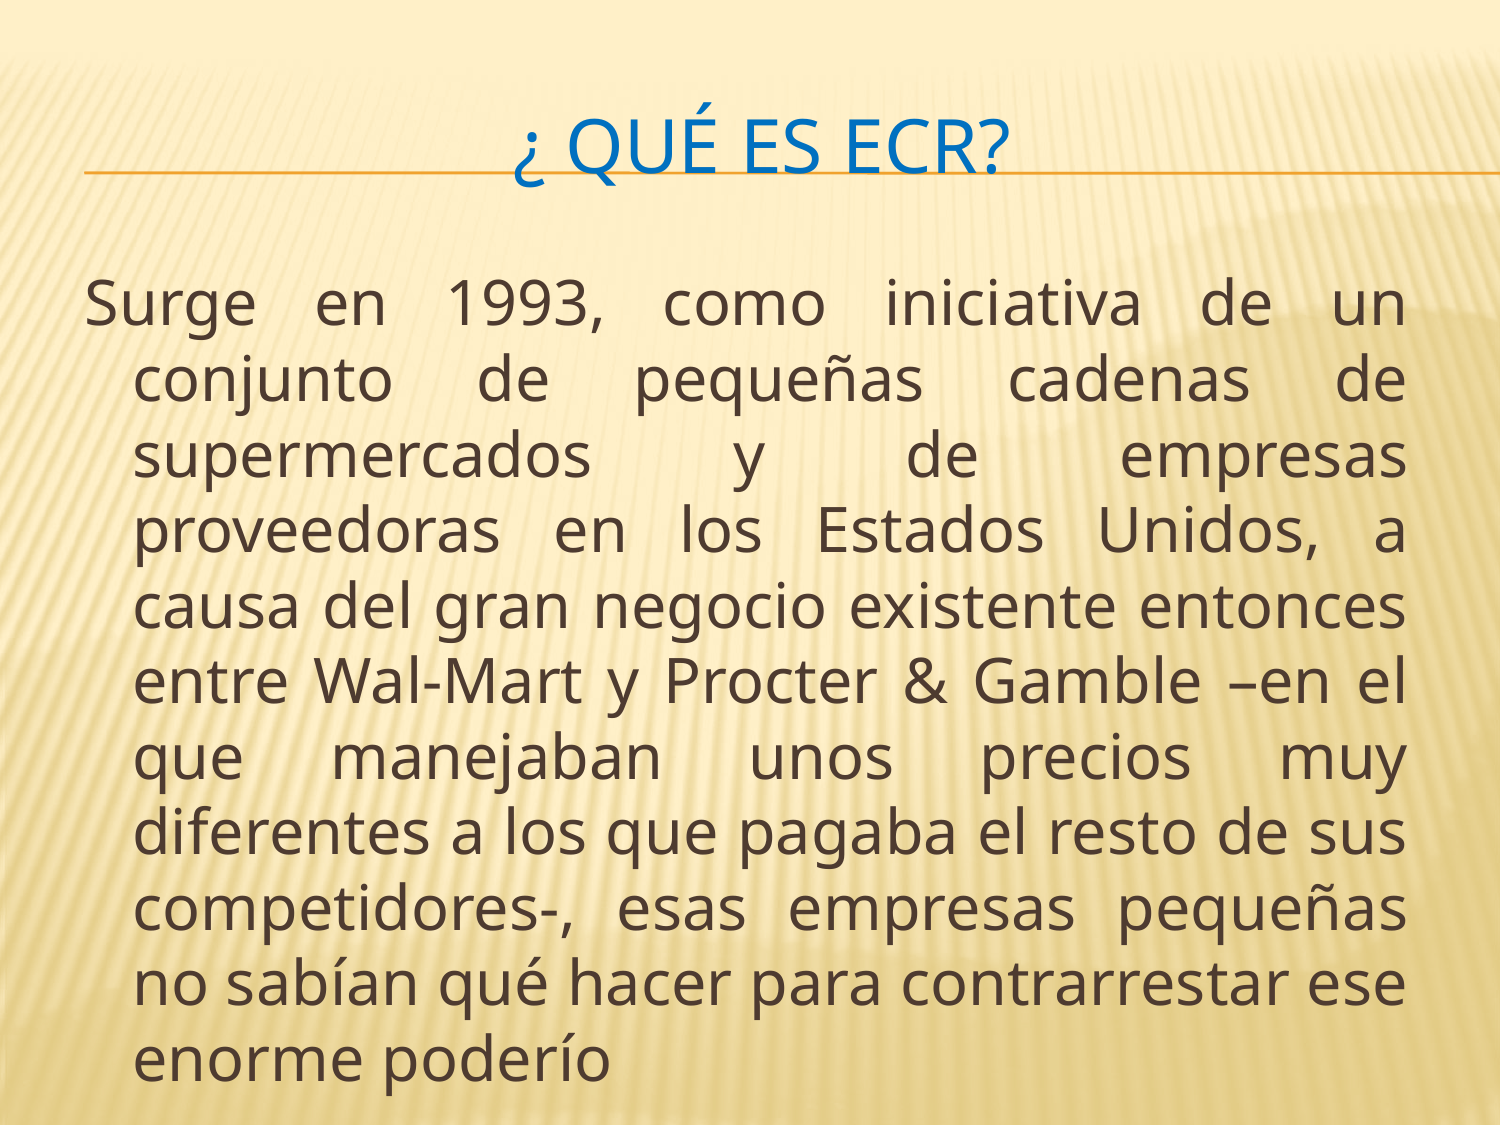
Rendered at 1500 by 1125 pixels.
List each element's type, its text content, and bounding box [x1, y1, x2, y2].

title ¿ Qué es ECR? [50, 75, 1475, 213]
list Surge en 1993, como iniciativa de un conjunto de pequeñas cadenas de supermercados y de empresas proveedoras en los Estados Unidos, a causa del gran negocio existente entonces entre Wal-Mart y Procter & Gamble –en el que manejaban unos precios muy diferentes a los que pagaba el resto de sus competidores-, esas empresas pequeñas no sabían qué hacer para contrarrestar ese enorme poderío [70, 175, 1425, 1102]
